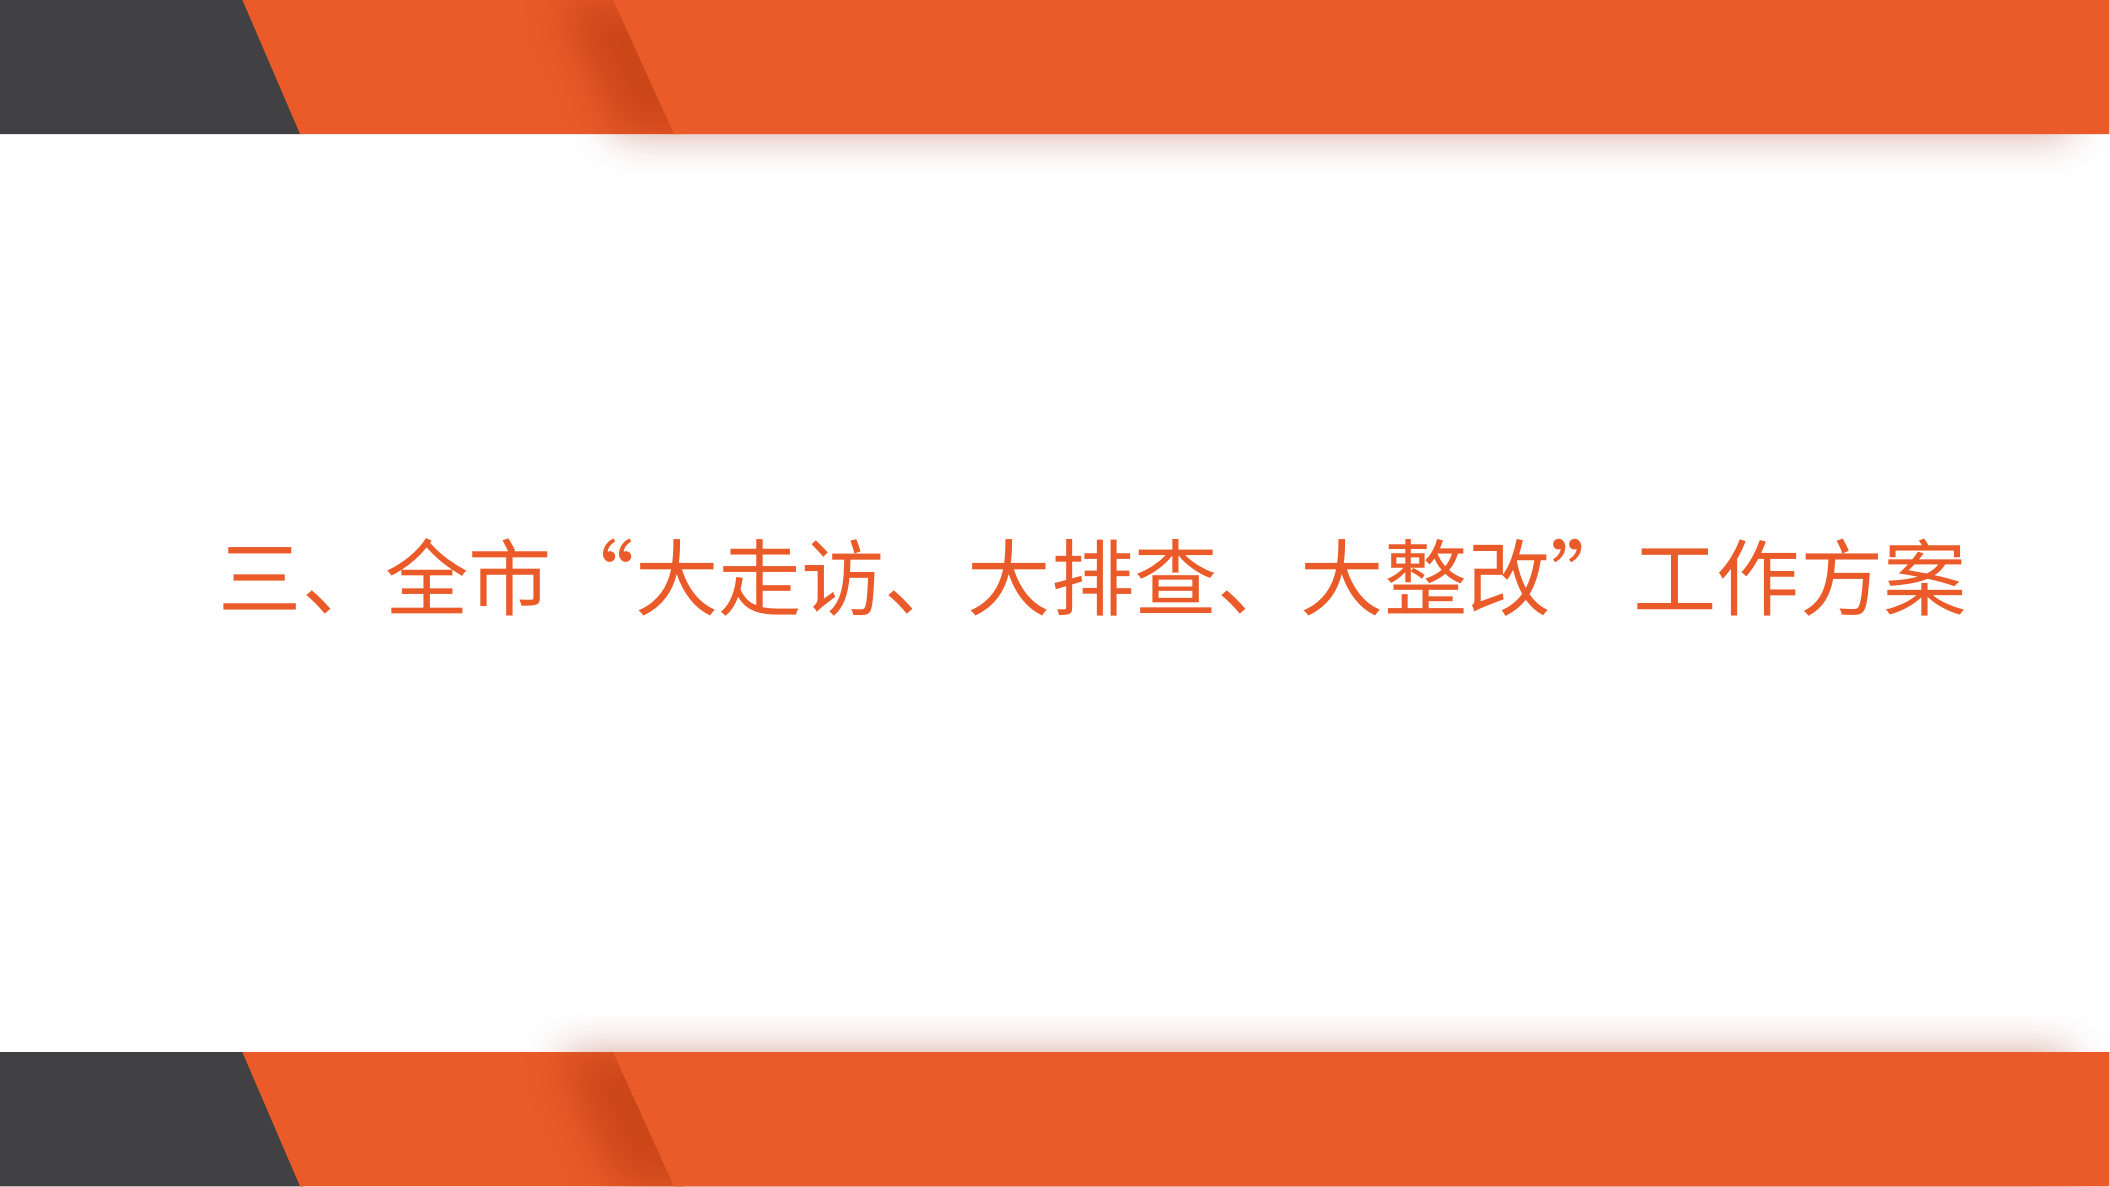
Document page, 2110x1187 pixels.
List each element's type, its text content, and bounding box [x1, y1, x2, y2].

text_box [0, 1052, 2110, 1187]
text_box 三、全市“大走访、大排查、大整改”工作方案 [204, 519, 1985, 635]
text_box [0, 0, 2110, 135]
